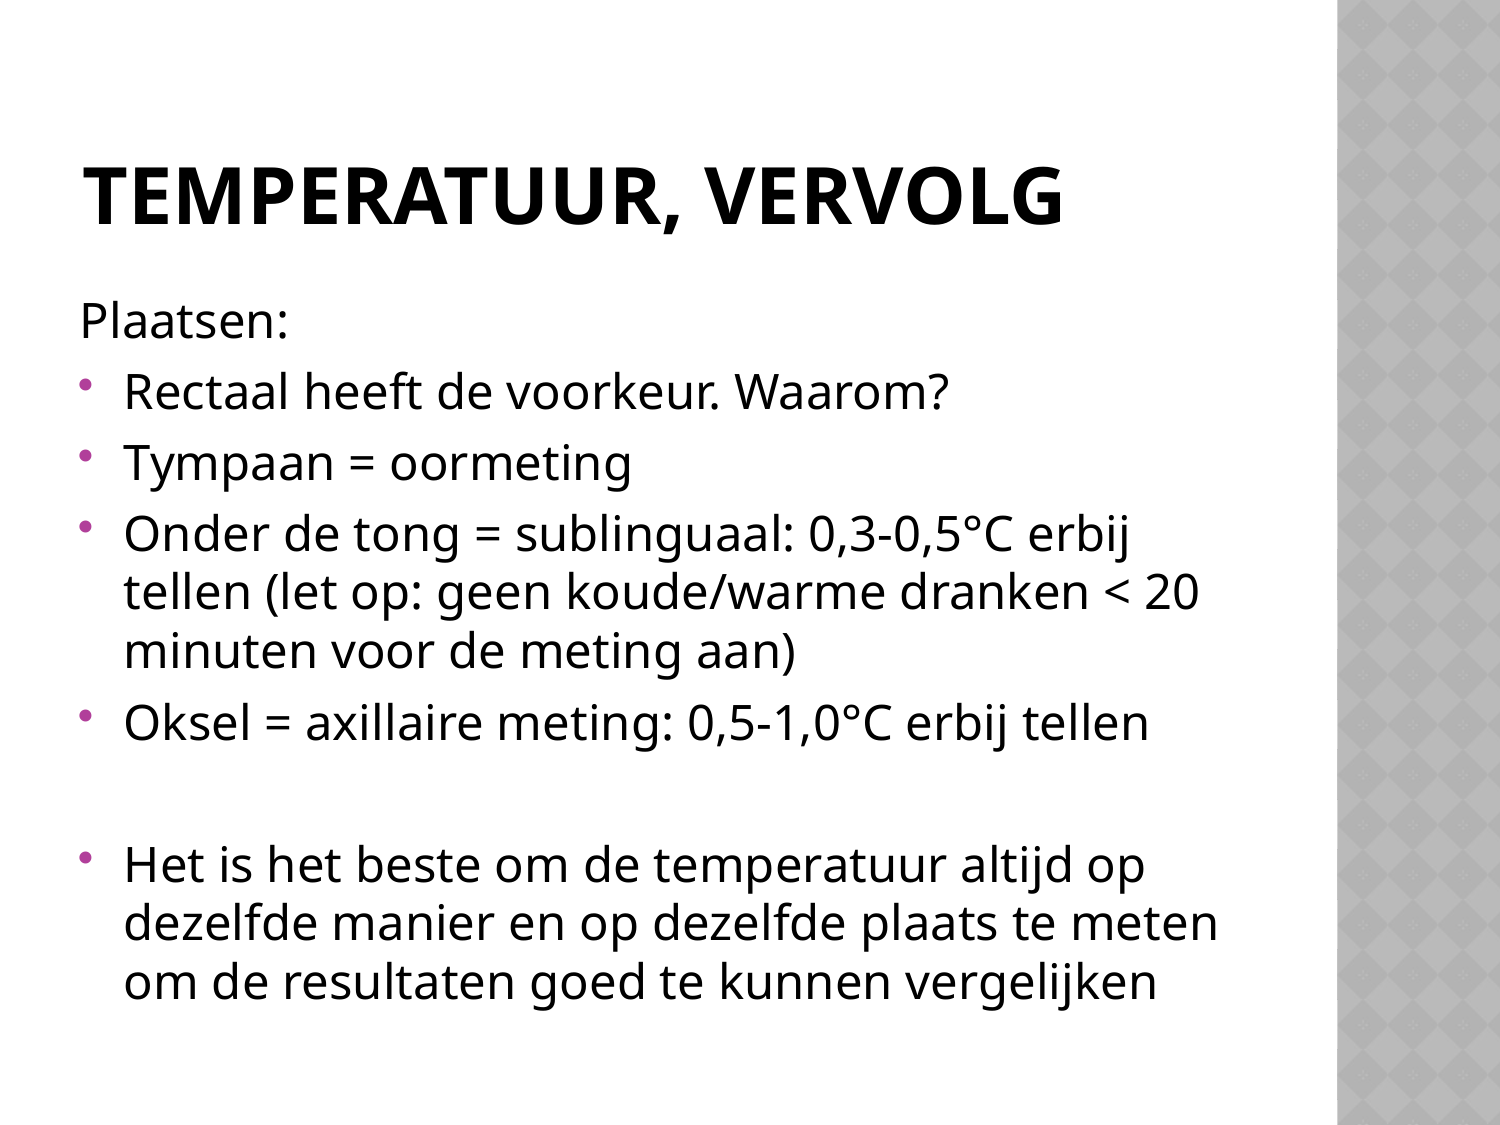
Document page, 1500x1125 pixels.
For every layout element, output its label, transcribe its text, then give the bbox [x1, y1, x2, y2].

title Temperatuur, vervolg [75, 52, 1263, 240]
list Plaatsen: Rectaal heeft de voorkeur. Waarom? Tympaan = oormeting Onder de tong = sublinguaal: 0,3-0,5°C erbij tellen (let op: geen koude/warme dranken < 20 minuten voor de meting aan) Oksel = axillaire meting: 0,5-1,0°C erbij tellen Het is het beste om de temperatuur altijd op dezelfde manier en op dezelfde plaats te meten om de resultaten goed te kunnen vergelijken [64, 267, 1253, 1063]
